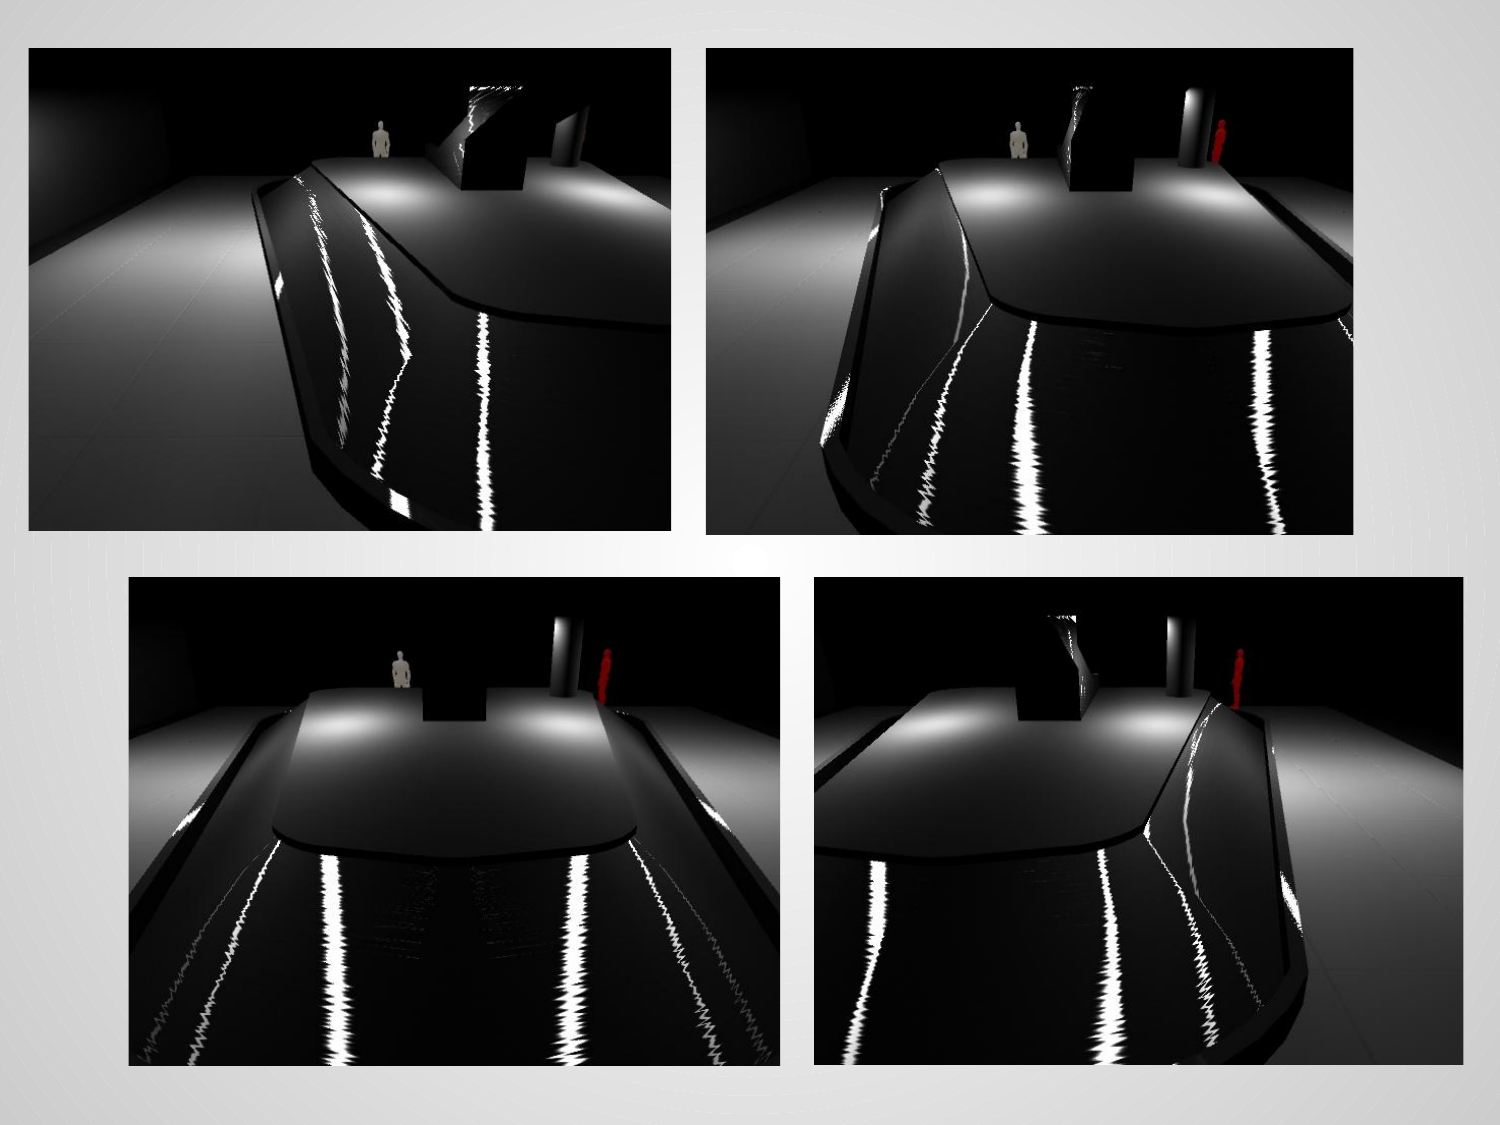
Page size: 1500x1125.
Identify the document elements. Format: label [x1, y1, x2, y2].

text_box [128, 577, 781, 1067]
text_box [28, 48, 672, 531]
text_box [814, 577, 1464, 1065]
text_box [705, 48, 1354, 535]
